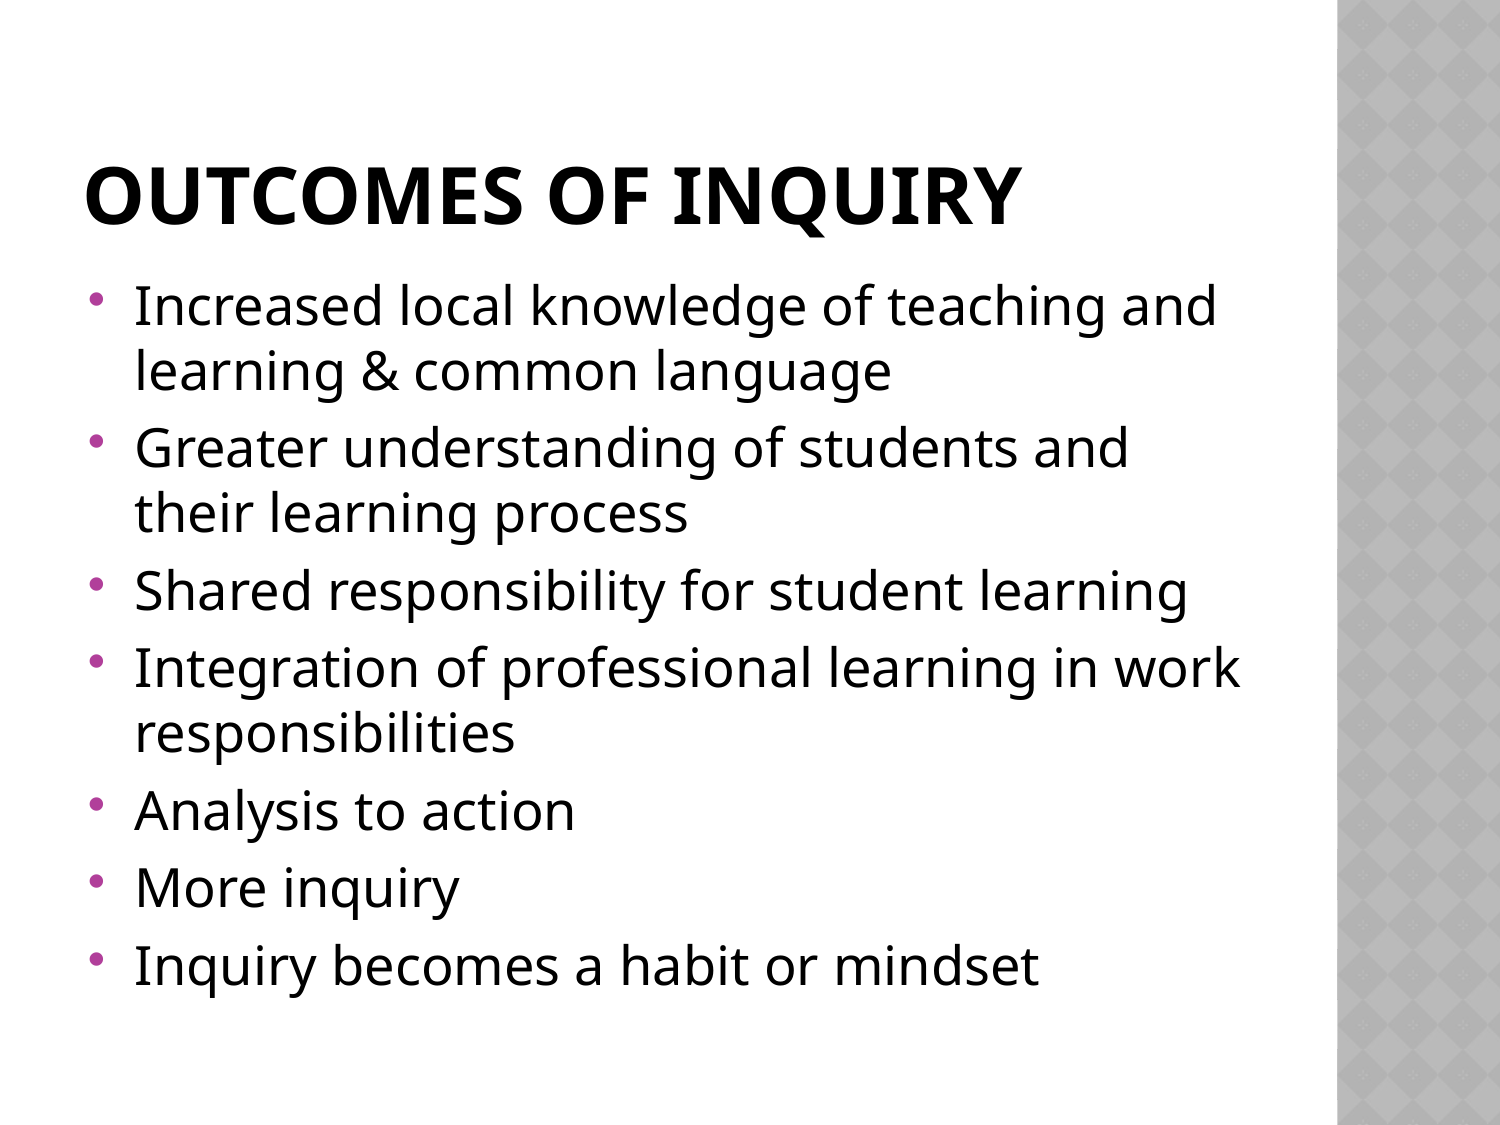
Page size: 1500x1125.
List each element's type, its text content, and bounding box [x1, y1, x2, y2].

title Outcomes of Inquiry [75, 52, 1263, 240]
list Increased local knowledge of teaching and learning & common language Greater understanding of students and their learning process Shared responsibility for student learning Integration of professional learning in work responsibilities Analysis to action More inquiry Inquiry becomes a habit or mindset [75, 264, 1263, 1059]
